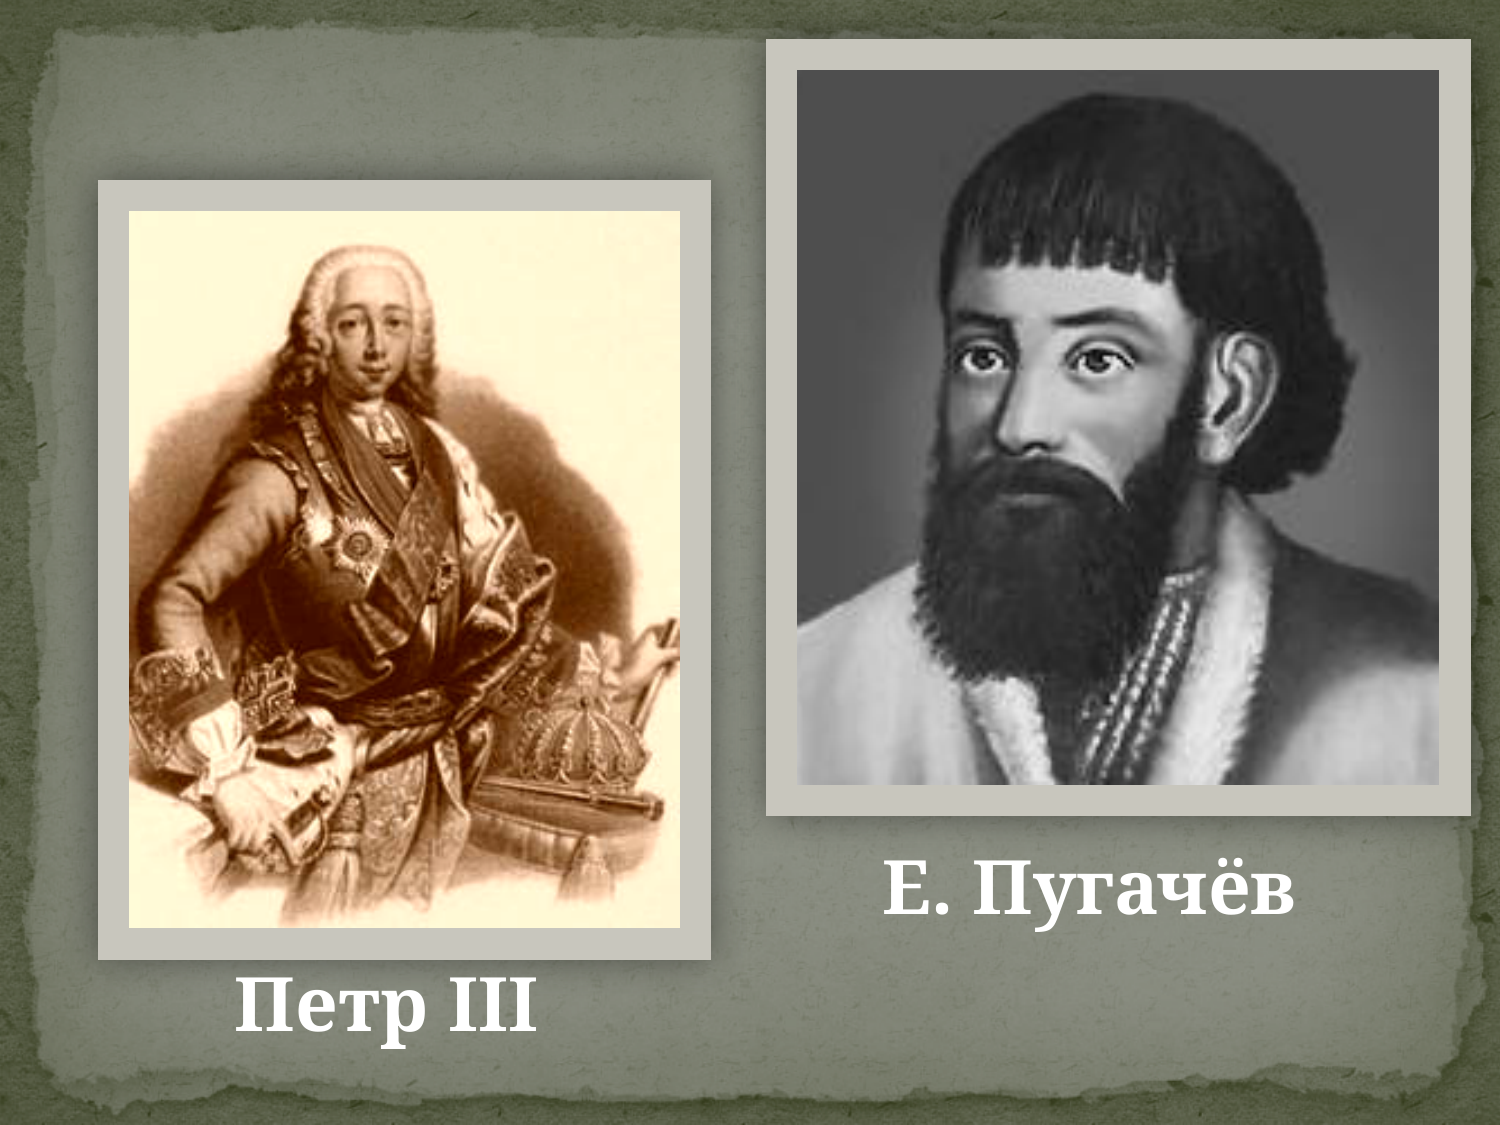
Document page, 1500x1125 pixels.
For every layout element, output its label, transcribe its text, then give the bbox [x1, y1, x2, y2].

picture [129, 211, 680, 928]
text_box Петр III [105, 949, 668, 1054]
text_box Е. Пугачёв [808, 831, 1372, 937]
picture [797, 70, 1439, 785]
